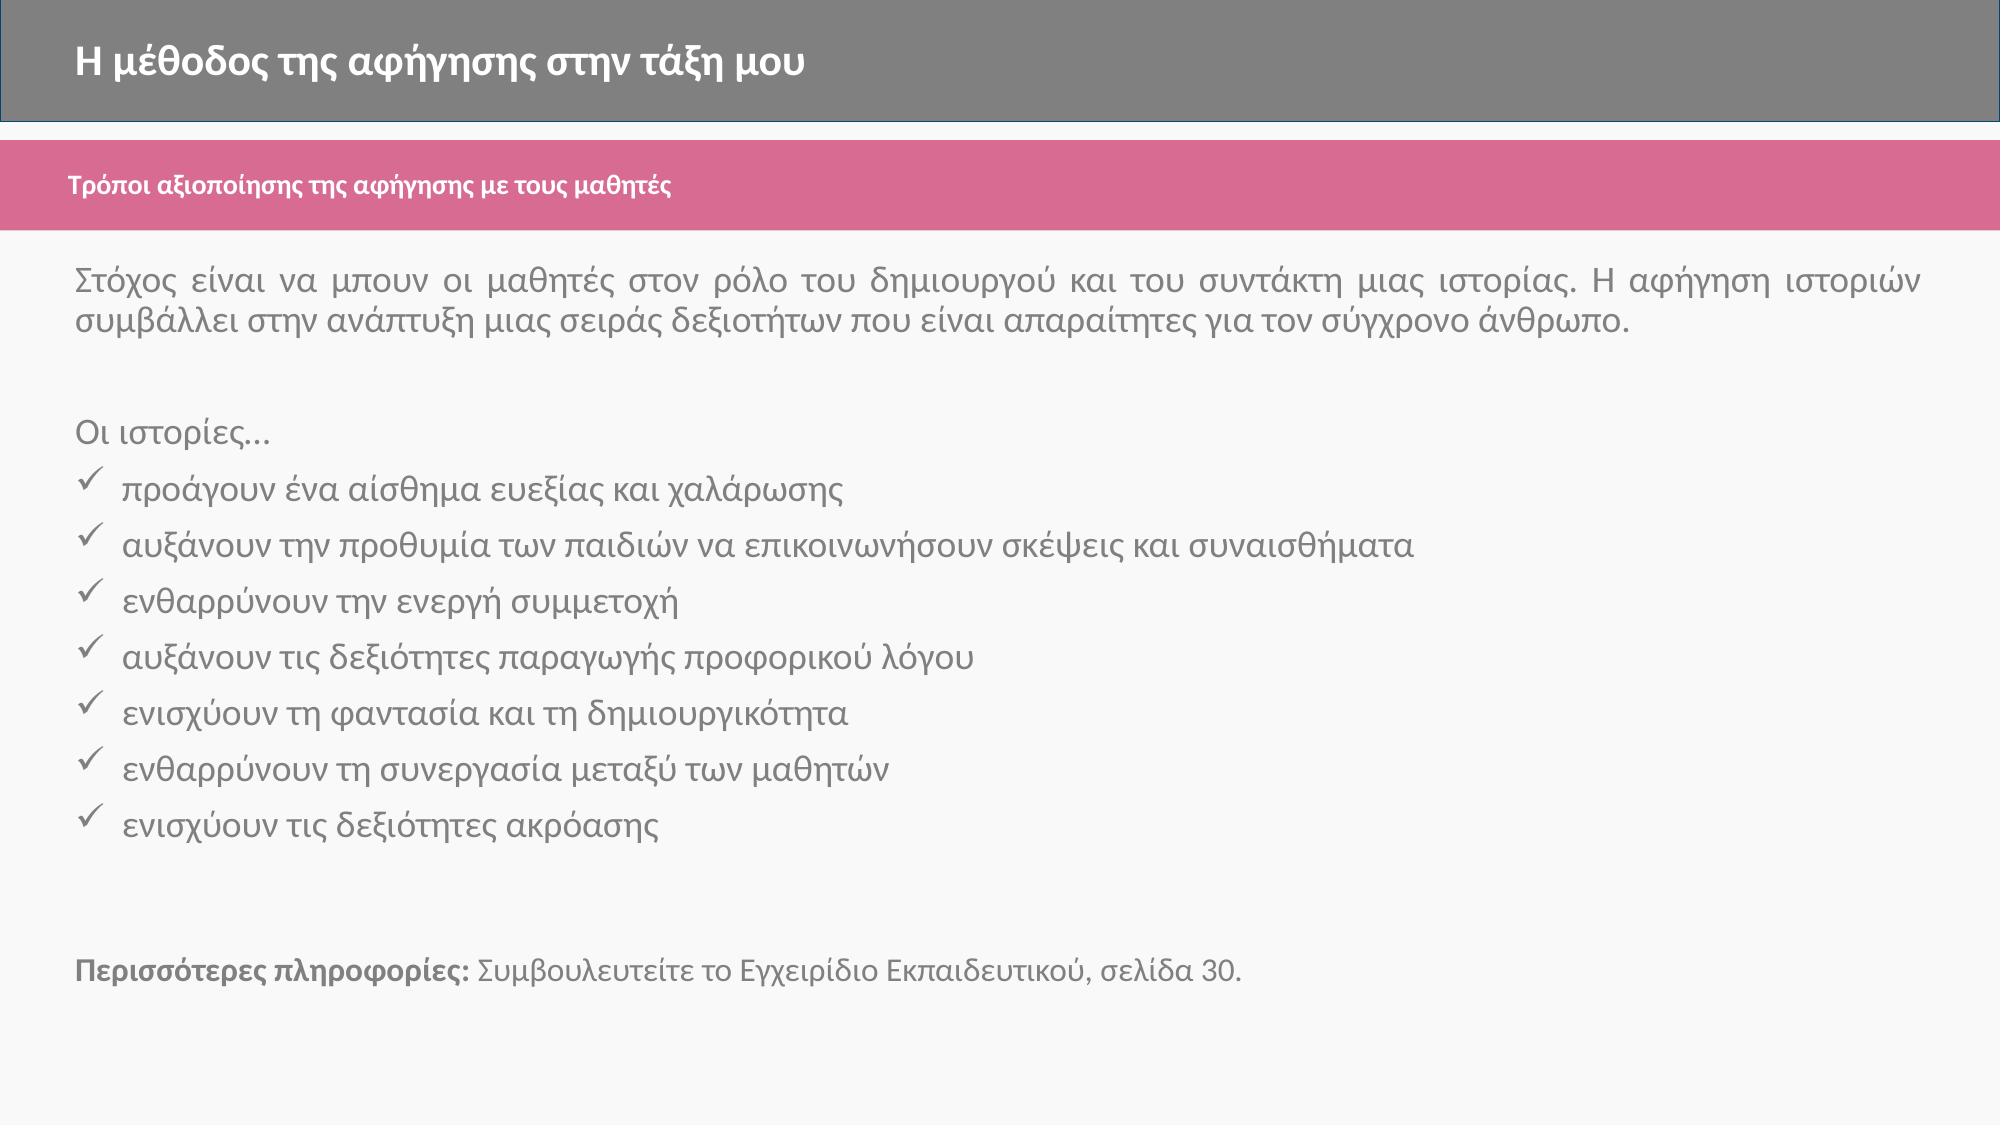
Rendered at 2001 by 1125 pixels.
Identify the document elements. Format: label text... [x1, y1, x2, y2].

title Η μέθοδος της αφήγησης στην τάξη μου [60, 0, 1938, 122]
list Στόχος είναι να μπουν οι μαθητές στον ρόλο του δημιουργού και του συντάκτη μιας ιστορίας. Η αφήγηση ιστοριών συμβάλλει στην ανάπτυξη μιας σειράς δεξιοτήτων που είναι απαραίτητες για τον σύγχρονο άνθρωπο. Οι ιστορίες… προάγουν ένα αίσθημα ευεξίας και χαλάρωσης αυξάνουν την προθυμία των παιδιών να επικοινωνήσουν σκέψεις και συναισθήματα ενθαρρύνουν την ενεργή συμμετοχή αυξάνουν τις δεξιότητες παραγωγής προφορικού λόγου ενισχύουν τη φαντασία και τη δημιουργικότητα ενθαρρύνουν τη συνεργασία μεταξύ των μαθητών ενισχύουν τις δεξιότητες ακρόασης Περισσότερες πληροφορίες: Συμβουλευτείτε το Εγχειρίδιο Εκπαιδευτικού, σελίδα 30. [60, 252, 1938, 1080]
list Τρόποι αξιοποίησης της αφήγησης με τους μαθητές [0, 140, 2000, 231]
